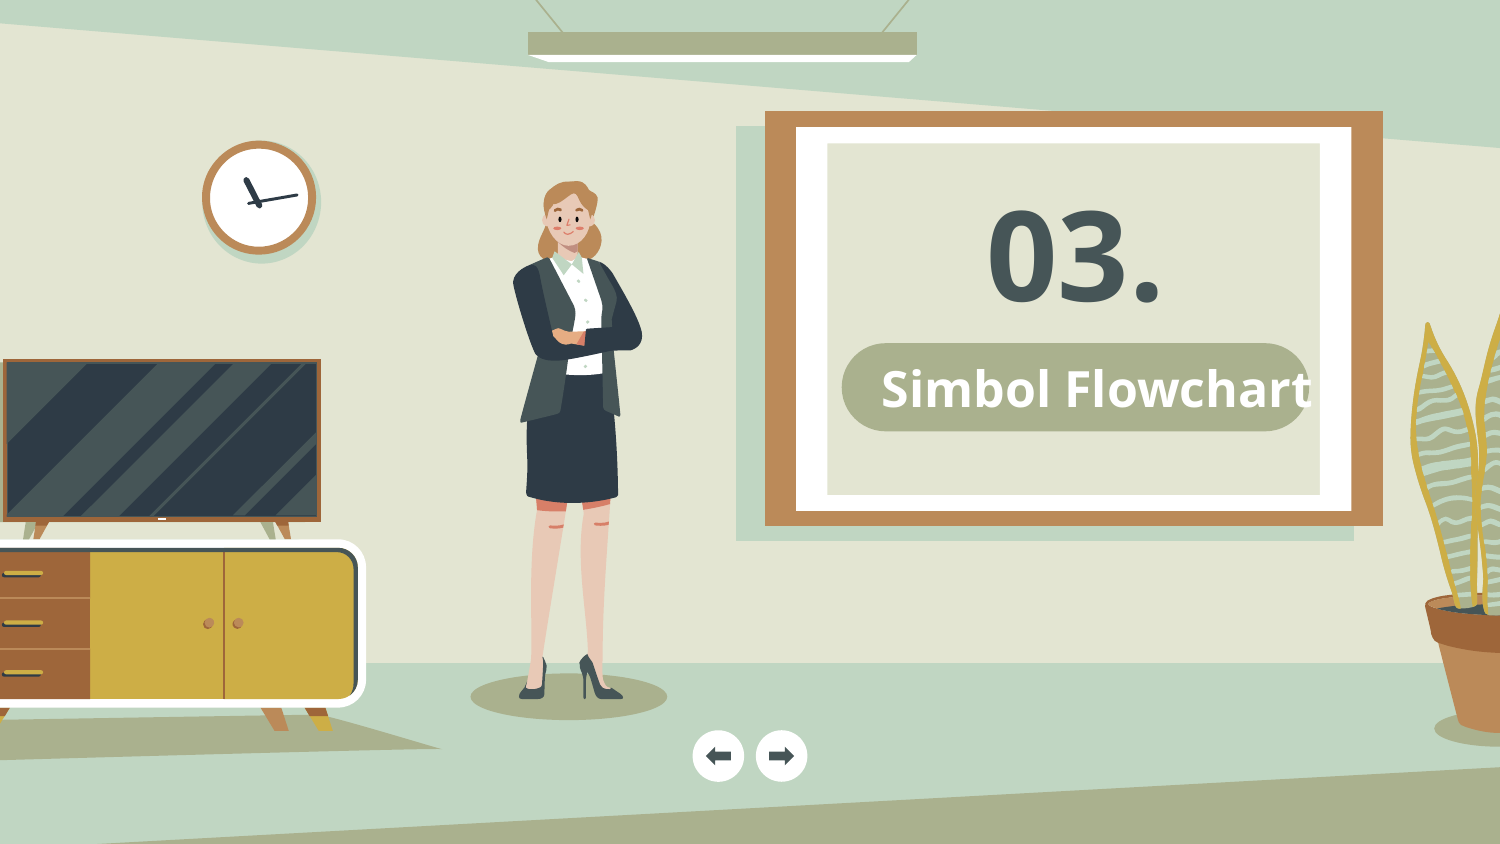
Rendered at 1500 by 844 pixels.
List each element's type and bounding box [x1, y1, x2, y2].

text_box [769, 746, 795, 766]
text_box [755, 730, 808, 782]
text_box [705, 746, 731, 766]
text_box [735, 110, 1383, 542]
text_box [182, 140, 322, 264]
text_box [470, 180, 668, 721]
text_box [692, 730, 745, 782]
